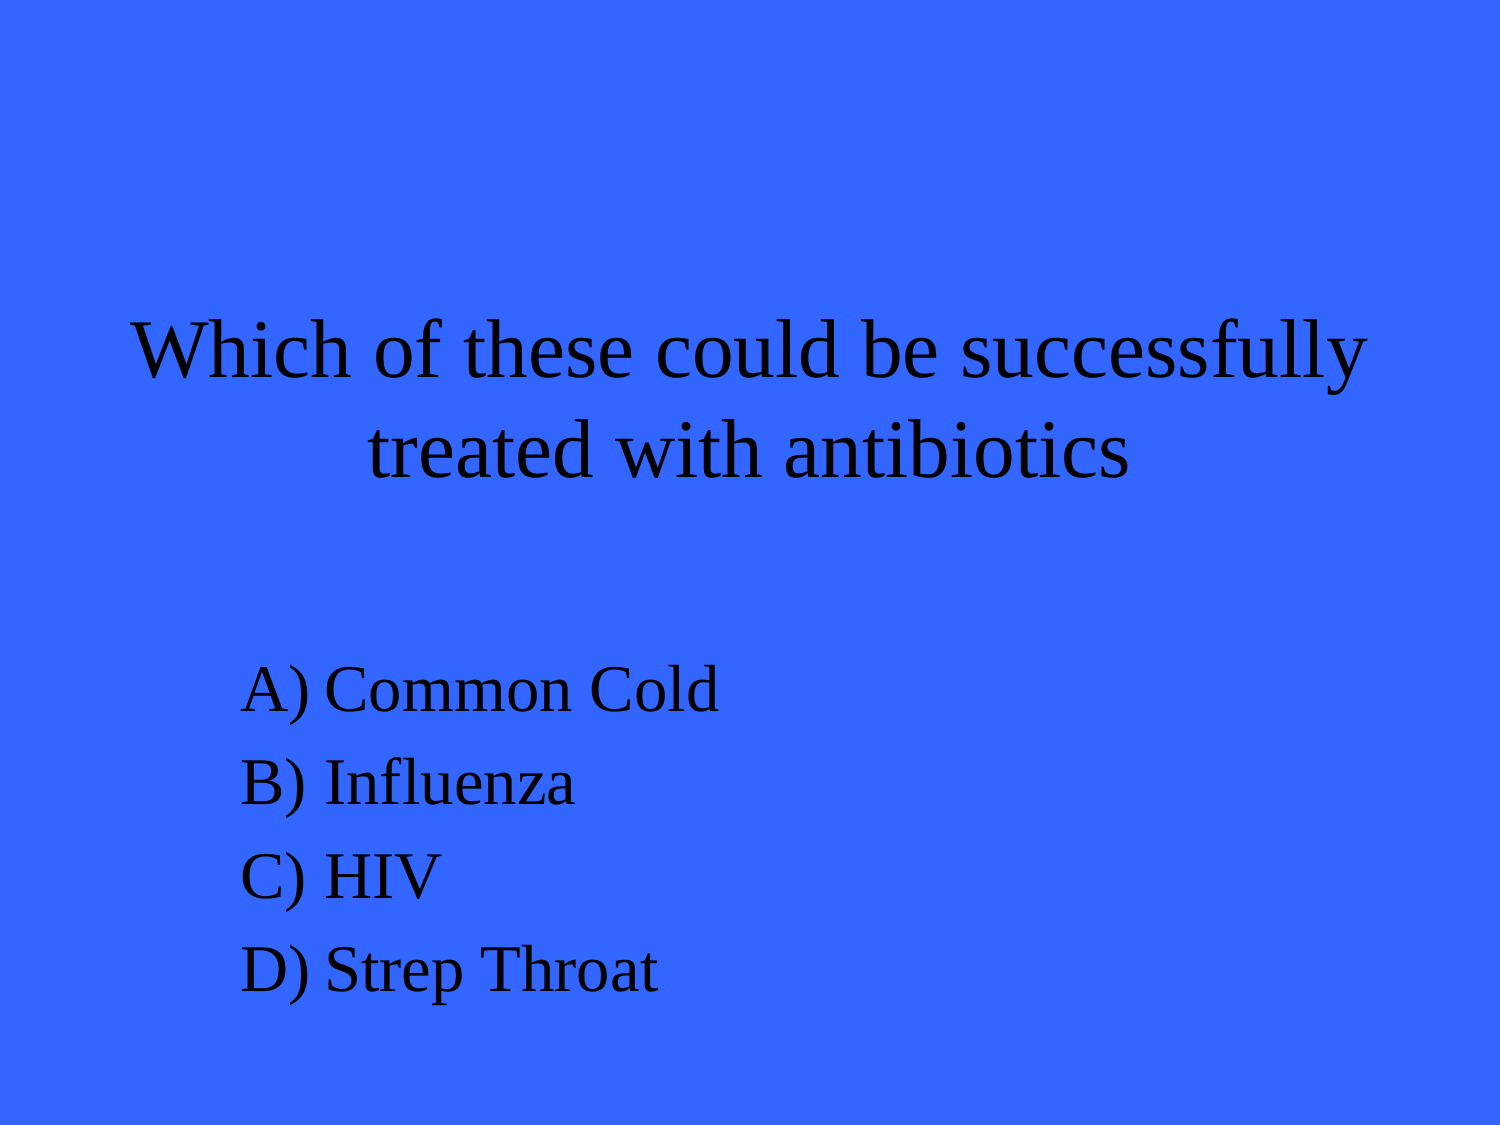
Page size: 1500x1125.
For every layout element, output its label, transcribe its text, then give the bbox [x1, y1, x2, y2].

title Which of these could be successfully treated with antibiotics [112, 299, 1388, 488]
subtitle Common Cold Influenza HIV Strep Throat [225, 637, 1275, 925]
